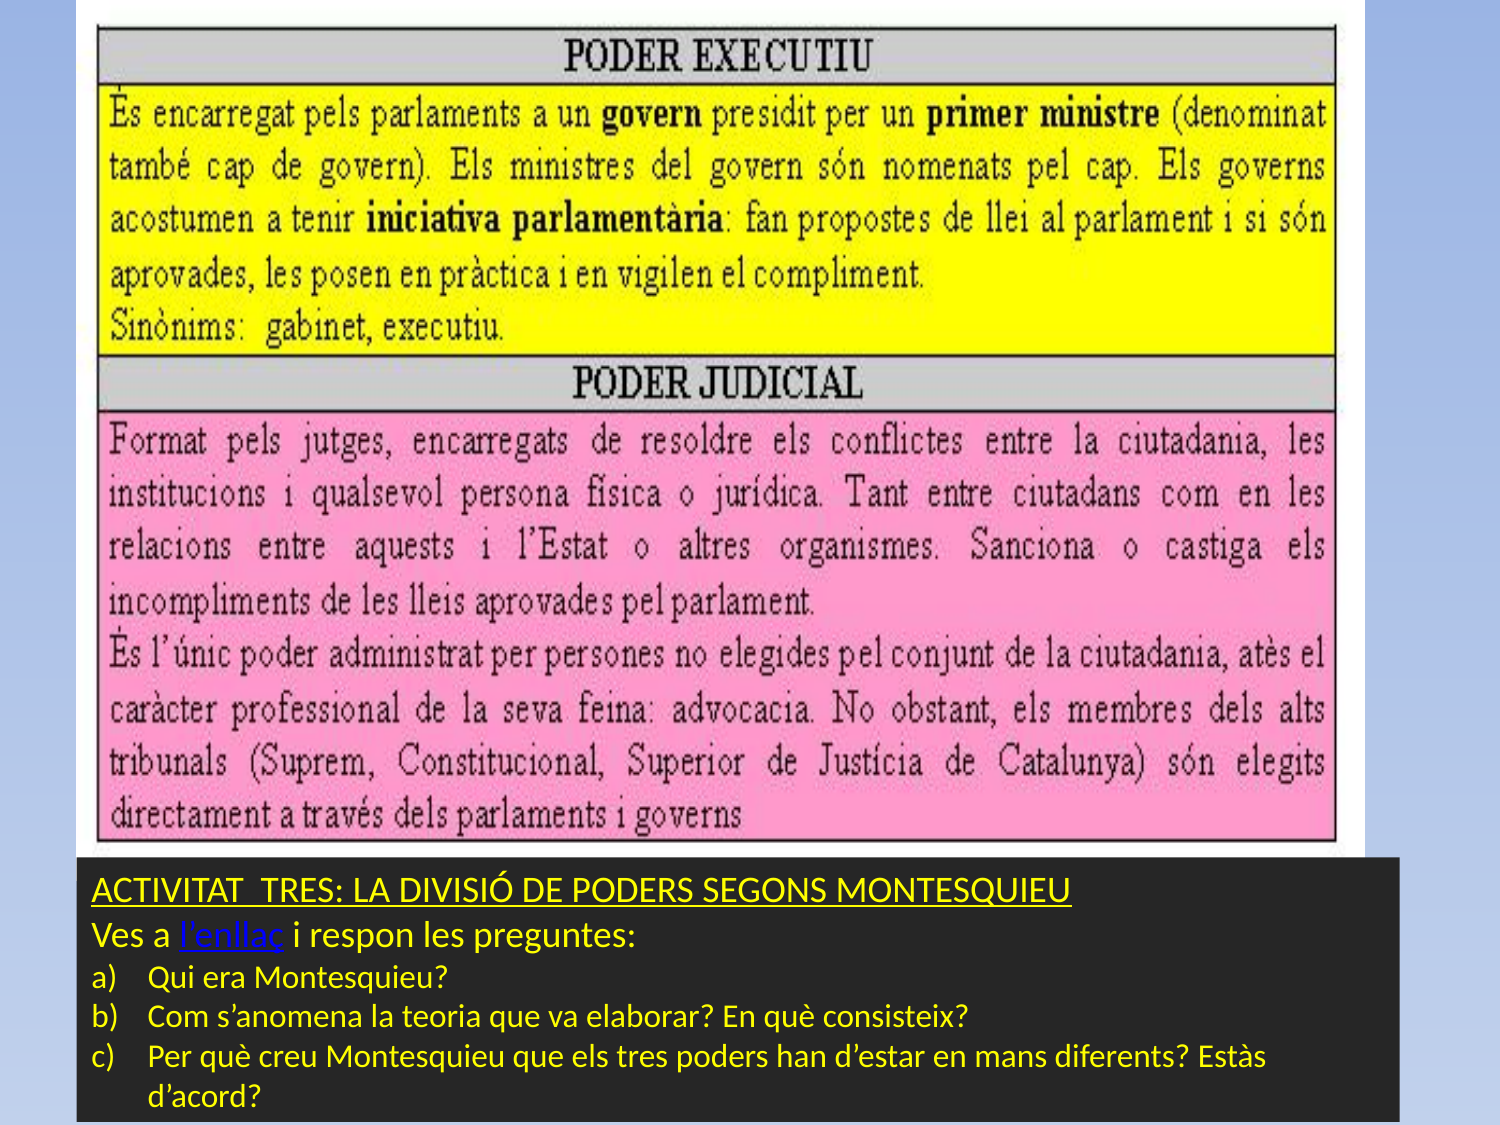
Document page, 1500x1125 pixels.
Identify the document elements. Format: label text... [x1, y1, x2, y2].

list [76, 0, 1365, 882]
text_box ACTIVITAT TRES: LA DIVISIÓ DE PODERS SEGONS MONTESQUIEU Ves a l’enllaç i respon les preguntes: Qui era Montesquieu? Com s’anomena la teoria que va elaborar? En què consisteix? Per què creu Montesquieu que els tres poders han d’estar en mans diferents? Estàs d’acord? [76, 857, 1400, 1122]
